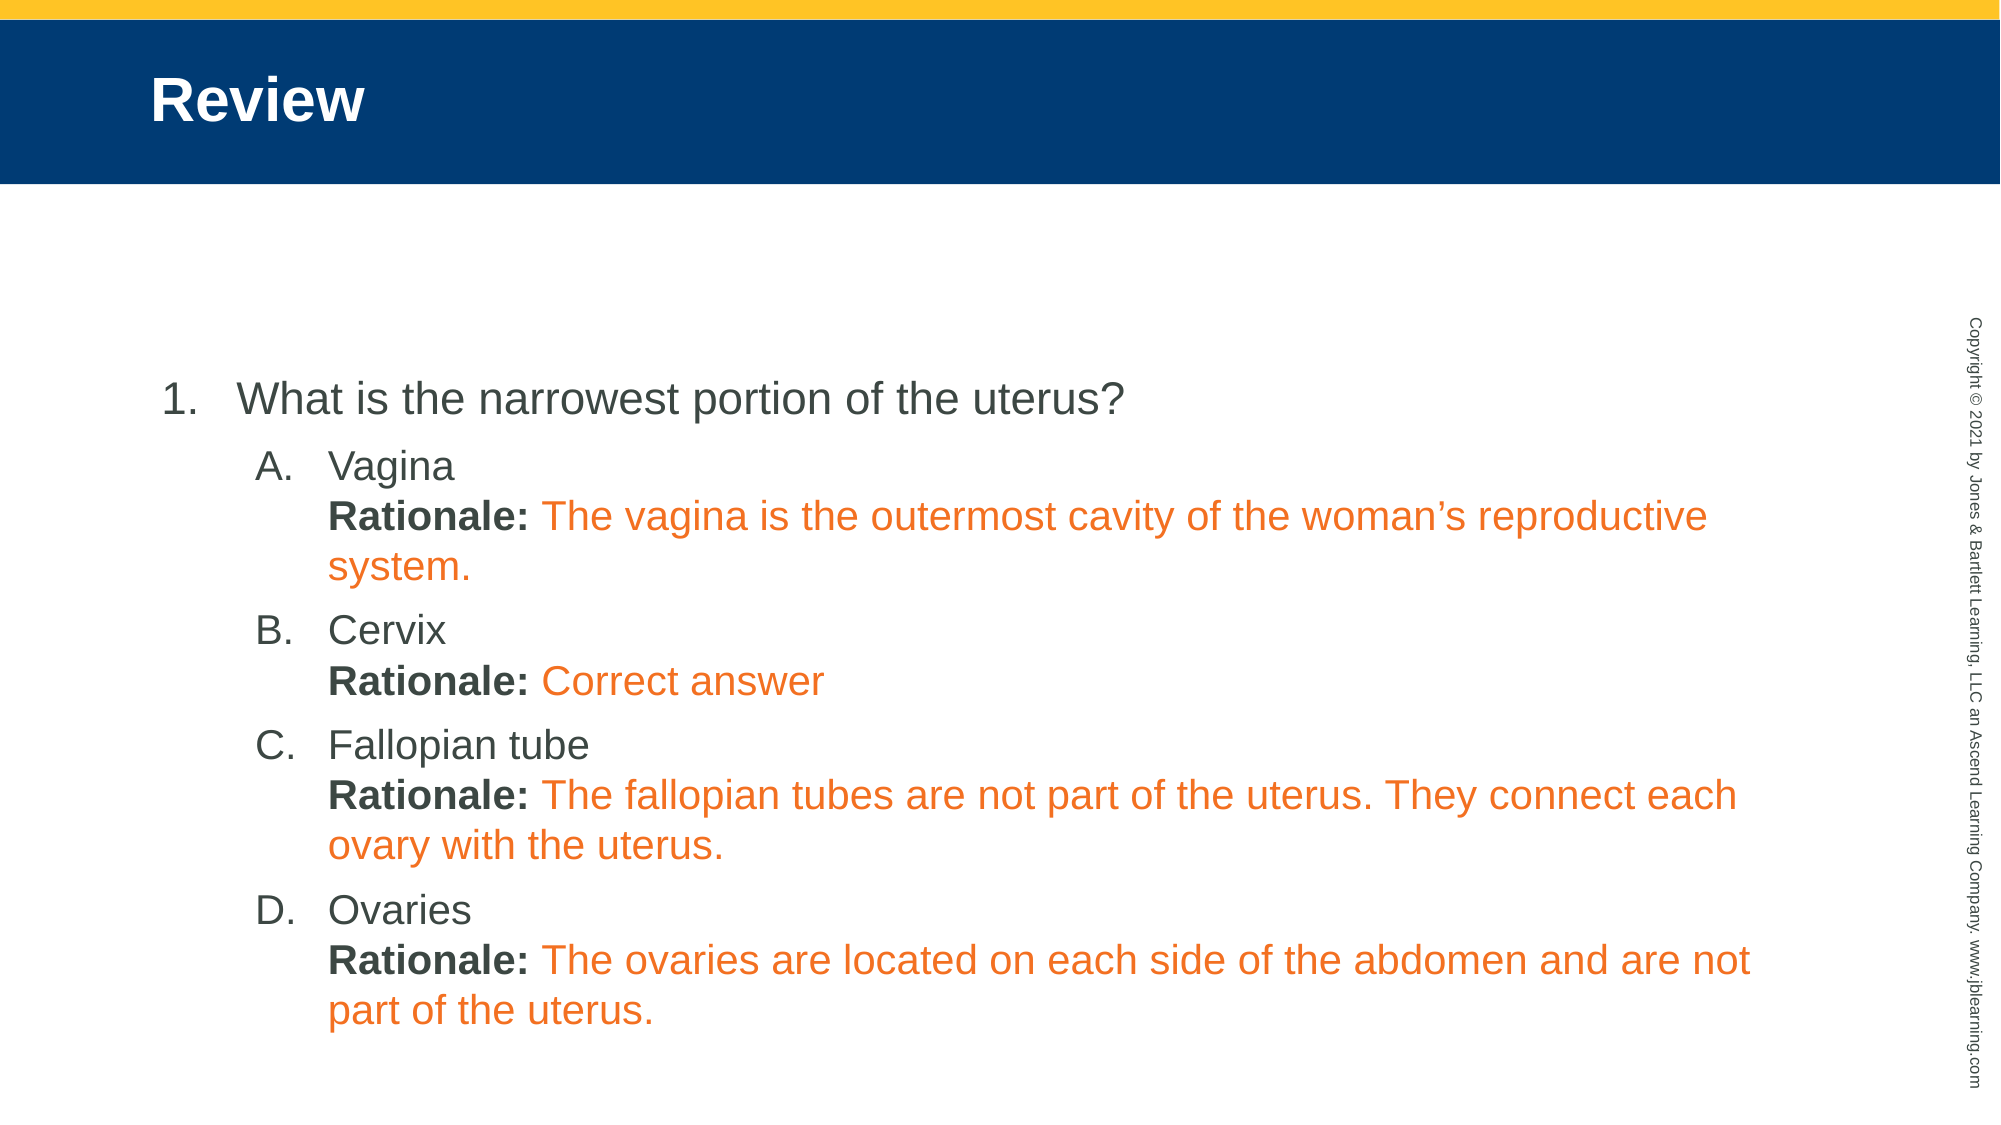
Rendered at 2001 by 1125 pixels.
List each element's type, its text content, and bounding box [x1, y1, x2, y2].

list What is the narrowest portion of the uterus? Vagina Rationale: The vagina is the outermost cavity of the woman’s reproductive system. Cervix Rationale: Correct answer Fallopian tube Rationale: The fallopian tubes are not part of the uterus. They connect each ovary with the uterus. Ovaries Rationale: The ovaries are located on each side of the abdomen and are not part of the uterus. [146, 361, 1859, 1016]
title Review [0, 19, 2000, 185]
